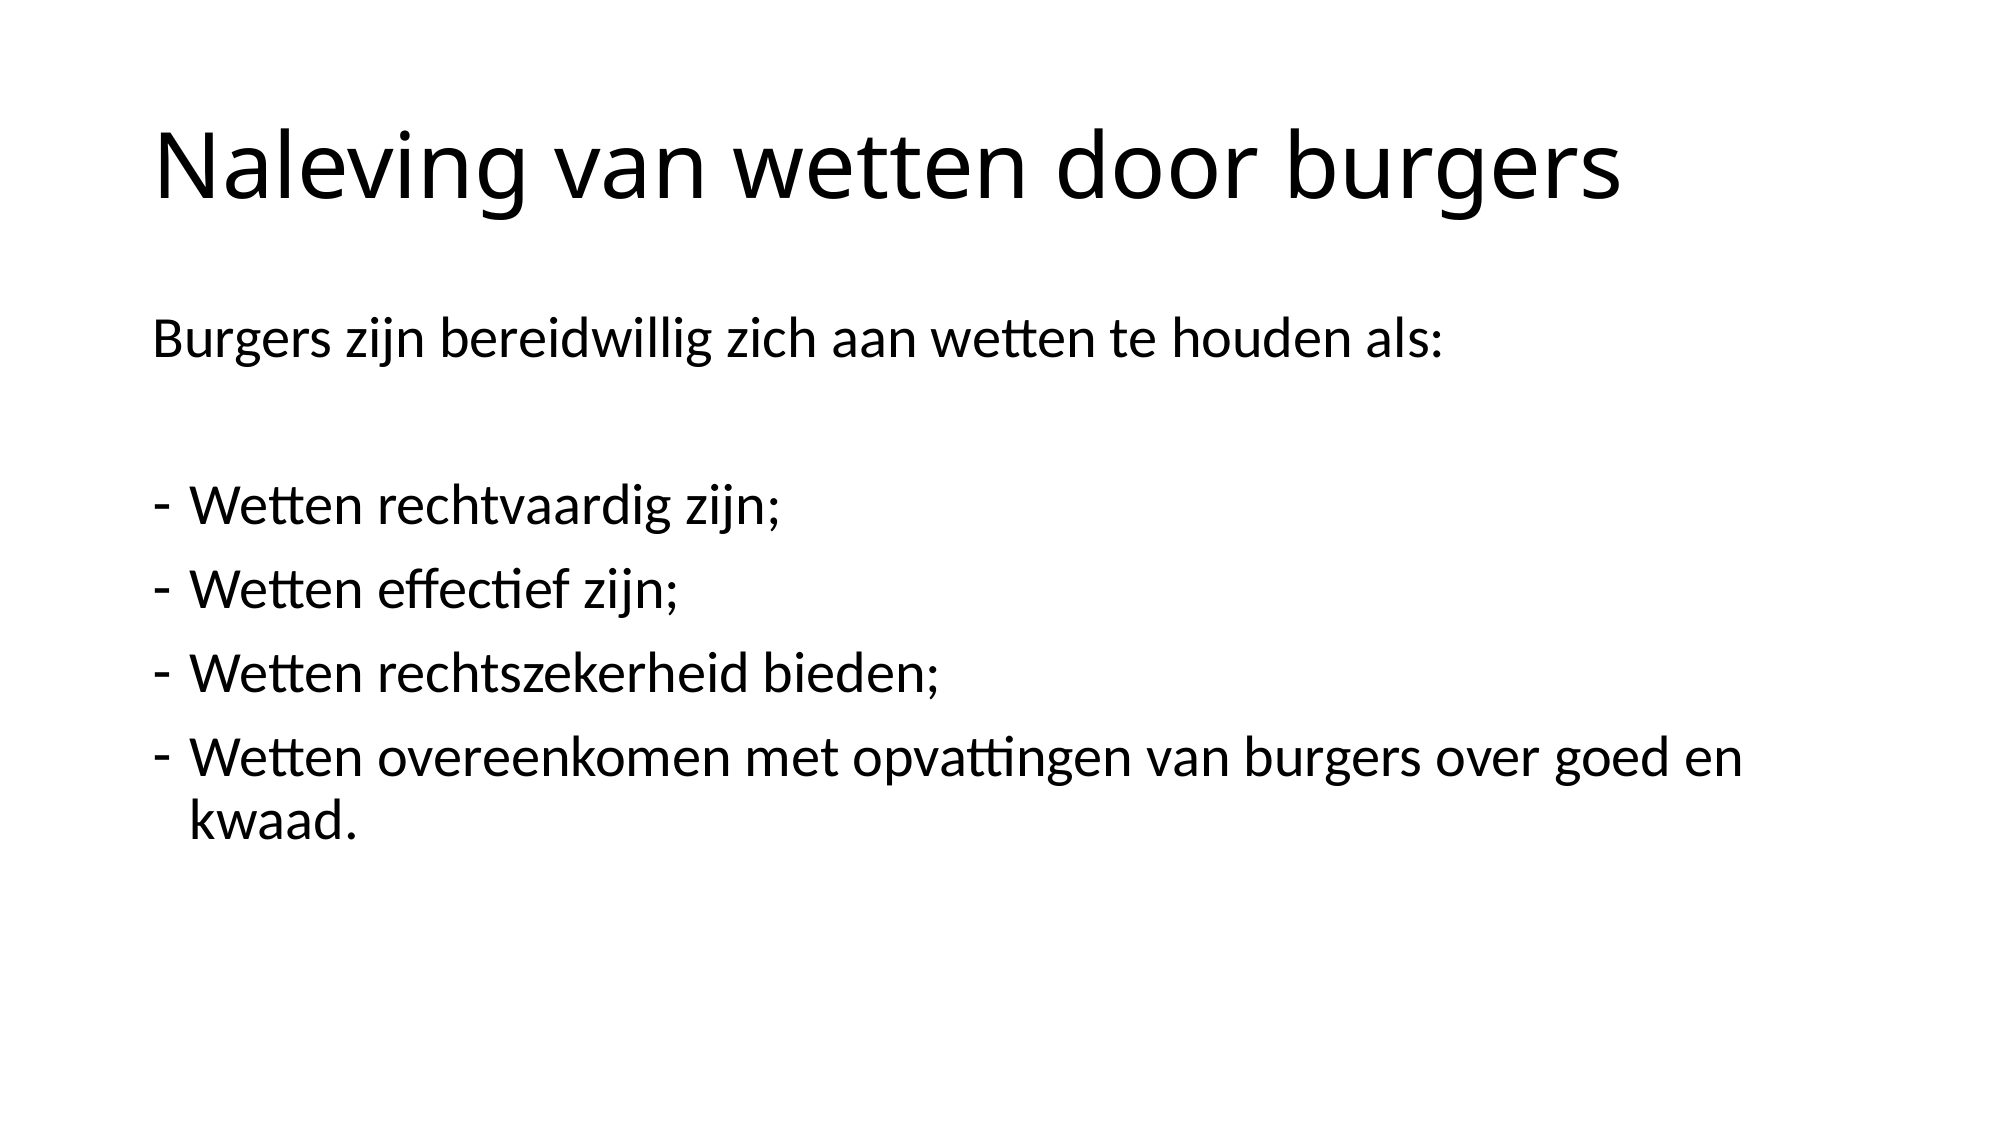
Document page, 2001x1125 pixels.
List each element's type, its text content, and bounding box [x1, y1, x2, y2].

title Naleving van wetten door burgers [137, 59, 1863, 278]
list Burgers zijn bereidwillig zich aan wetten te houden als: Wetten rechtvaardig zijn; Wetten effectief zijn; Wetten rechtszekerheid bieden; Wetten overeenkomen met opvattingen van burgers over goed en kwaad. [137, 299, 1863, 1014]
